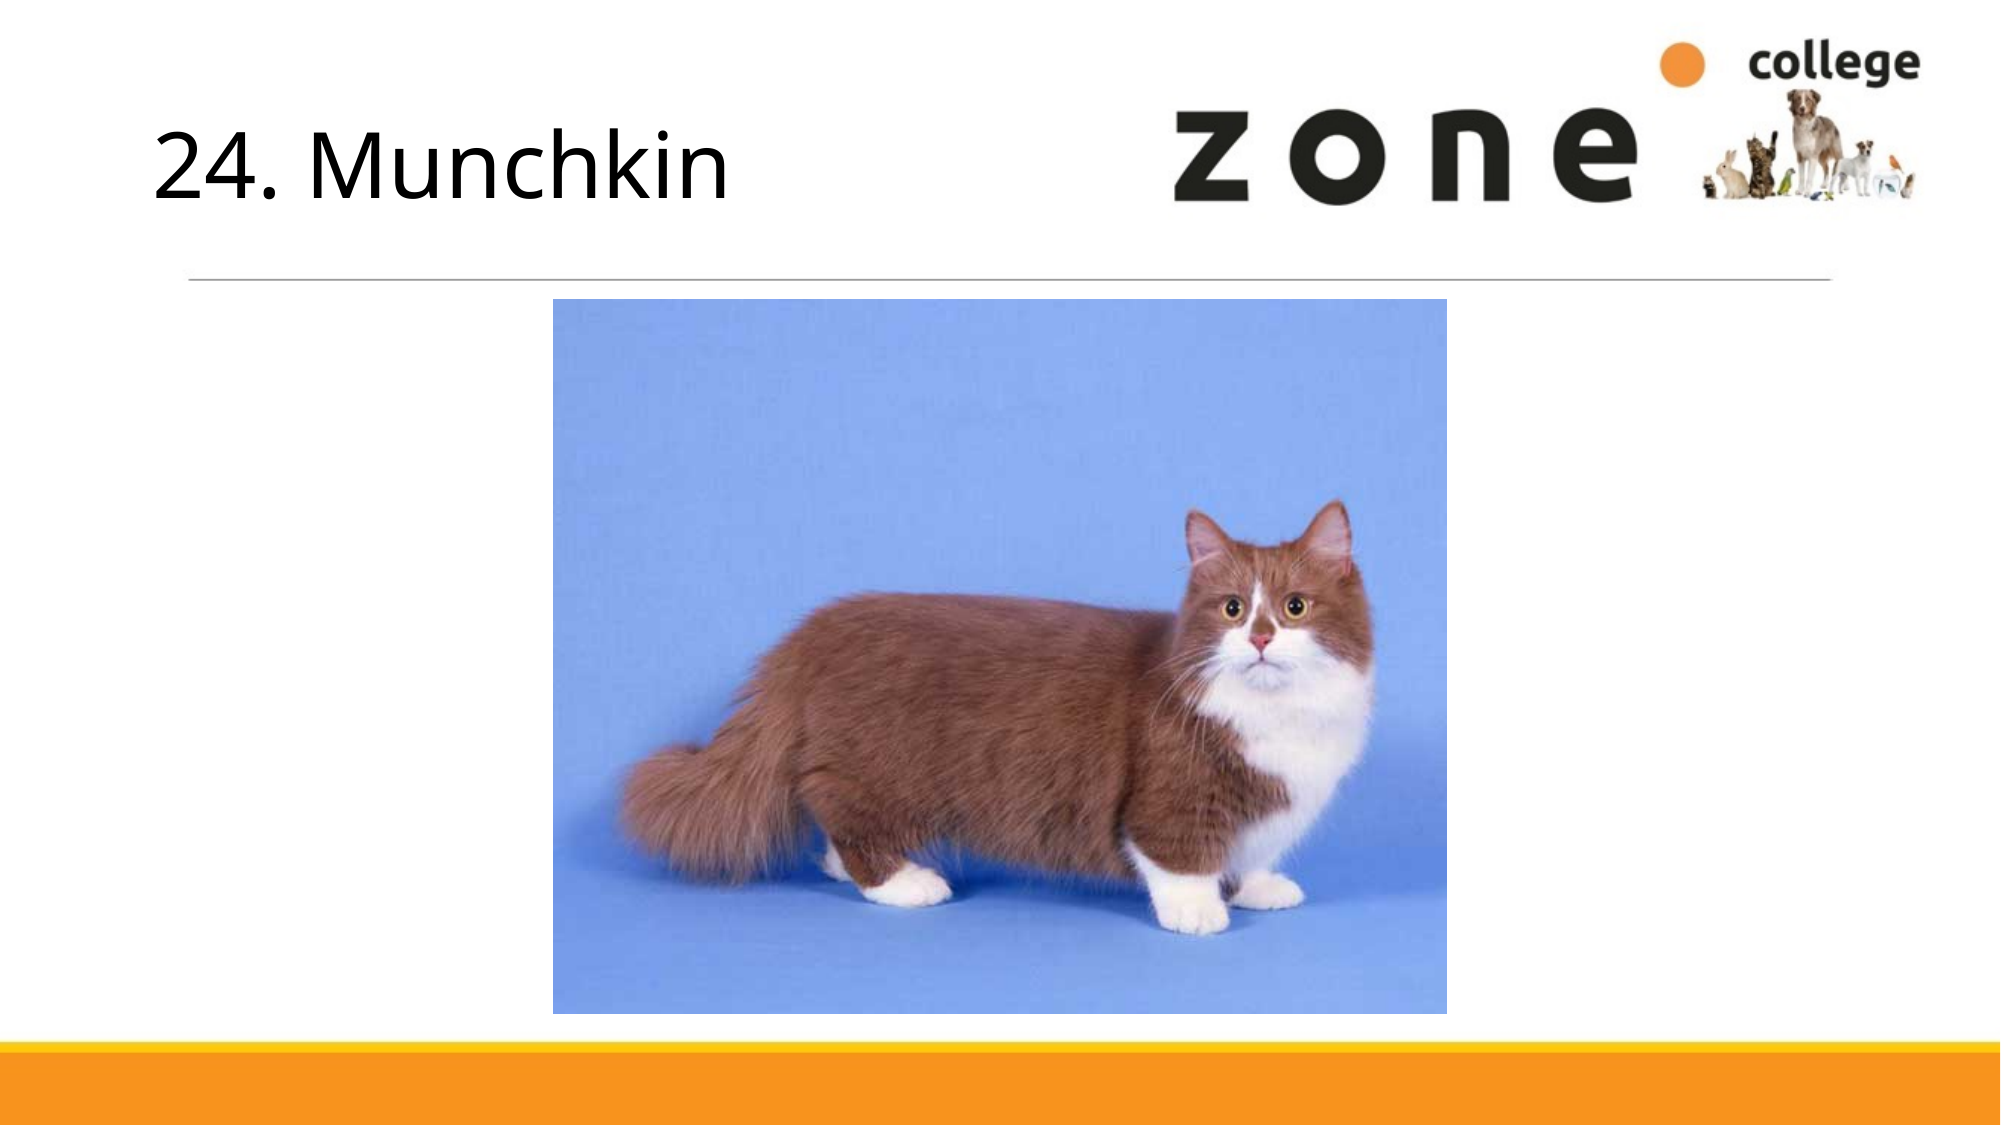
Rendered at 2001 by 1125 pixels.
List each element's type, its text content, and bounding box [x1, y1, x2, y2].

title 24. Munchkin [137, 59, 1863, 278]
picture [0, 0, 2001, 1125]
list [553, 299, 1447, 1014]
